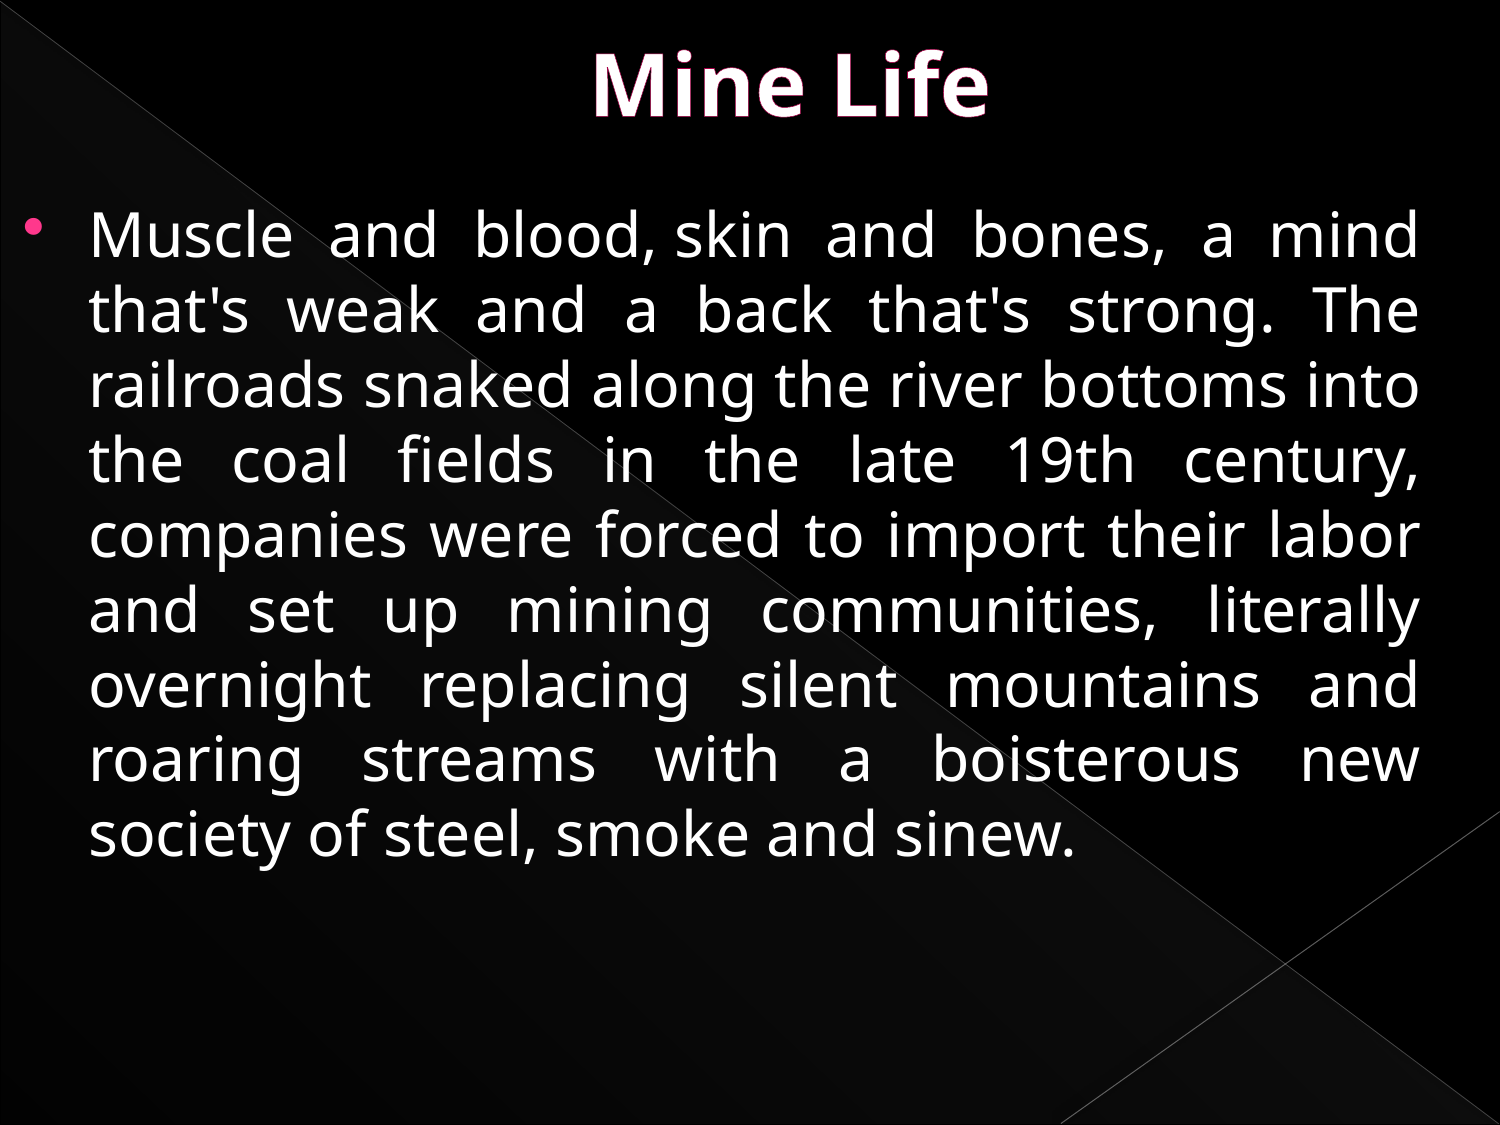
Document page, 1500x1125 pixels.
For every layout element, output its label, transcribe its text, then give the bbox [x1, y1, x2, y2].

list Muscle and blood, skin and bones, a mind that's weak and a back that's strong. The railroads snaked along the river bottoms into the coal fields in the late 19th century, companies were forced to import their labor and set up mining communities, literally overnight replacing silent mountains and roaring streams with a boisterous new society of steel, smoke and sinew. [0, 187, 1438, 900]
title Mine Life [0, 0, 1500, 163]
